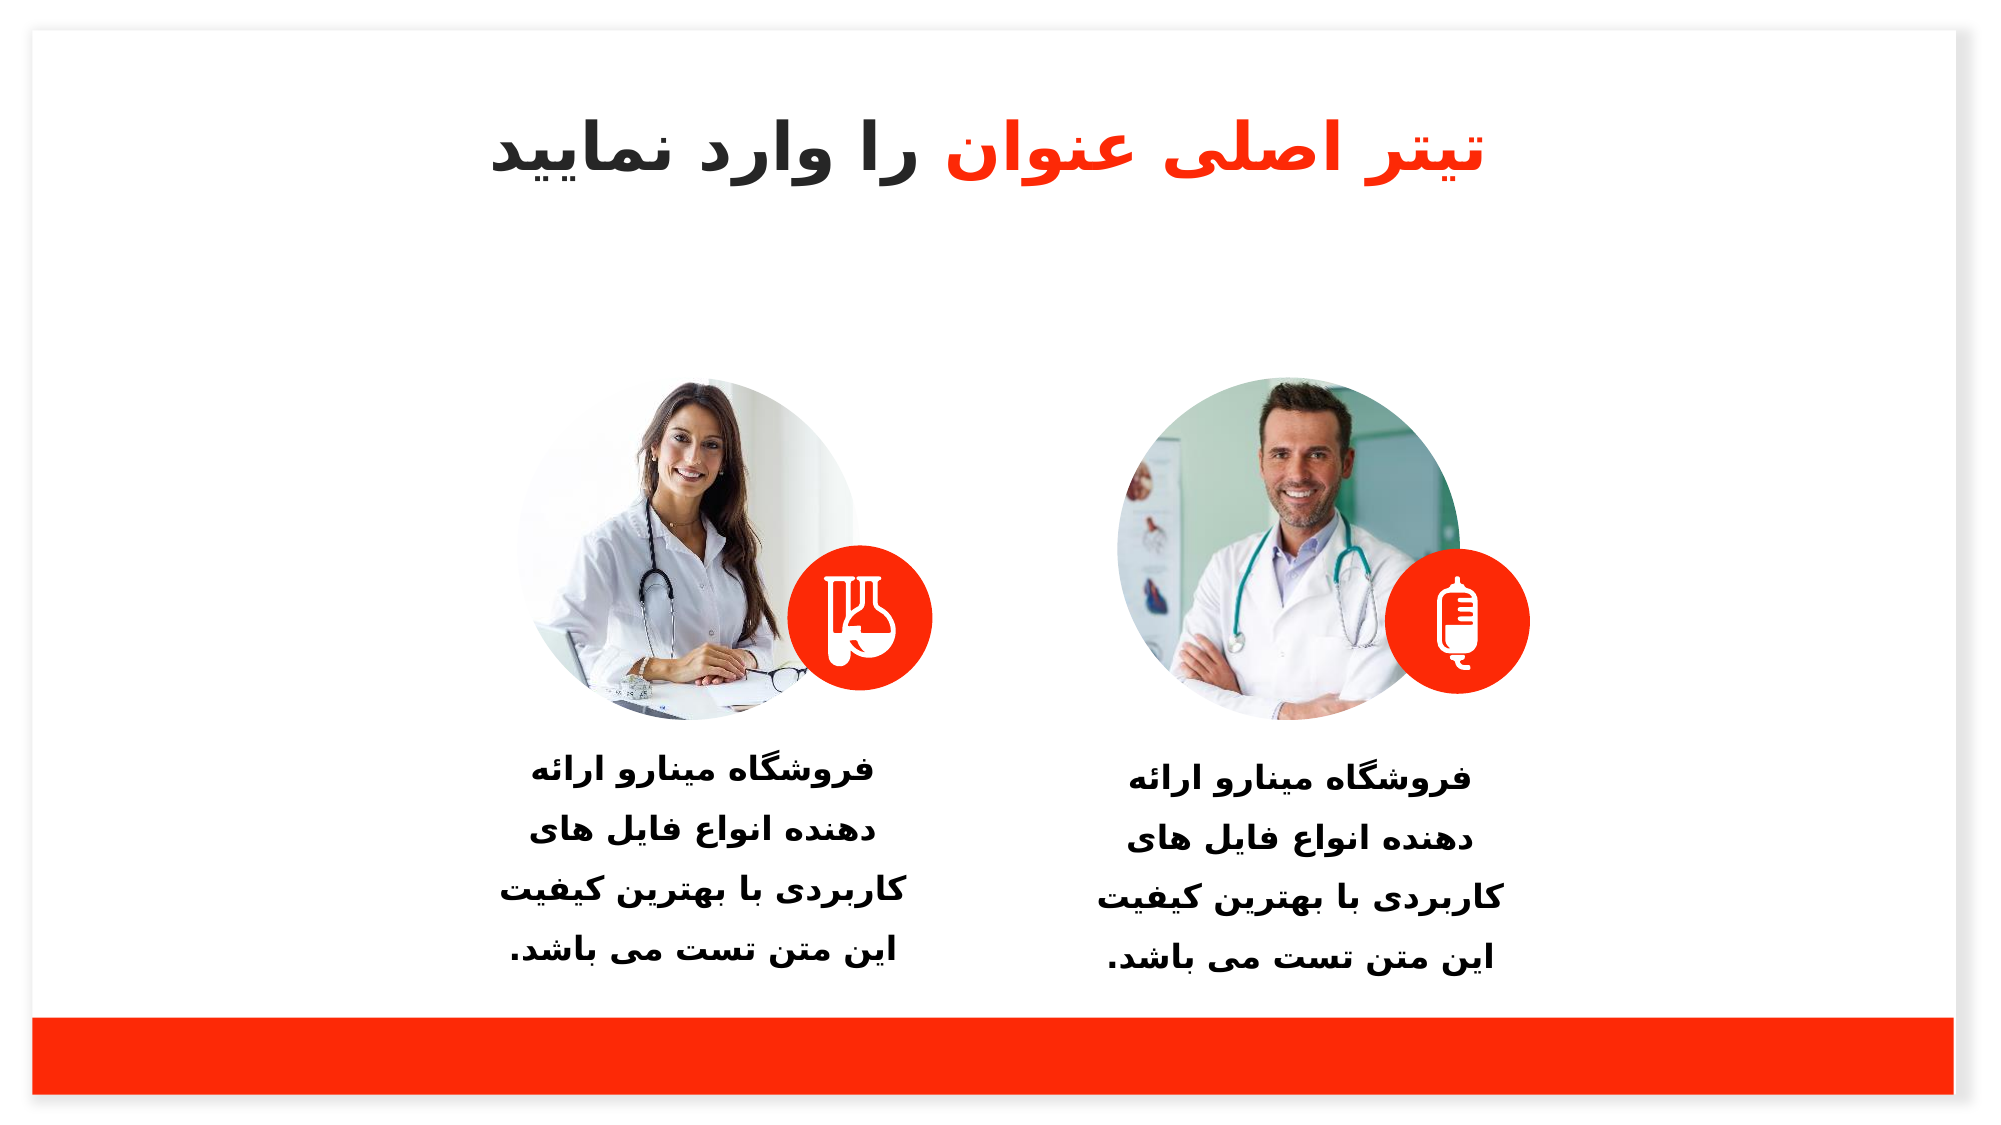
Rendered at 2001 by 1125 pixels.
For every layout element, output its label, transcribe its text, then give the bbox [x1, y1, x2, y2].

text_box تیتر اصلی عنوان را وارد نمایید [27, 55, 1952, 191]
text_box [860, 544, 934, 692]
picture [517, 377, 860, 721]
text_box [1437, 576, 1478, 671]
text_box [1460, 547, 1531, 695]
text_box فروشگاه مینارو ارائه دهنده انواع فایل های کاربردی با بهترین کیفیت این متن تست می باشد. [1071, 728, 1530, 983]
text_box [860, 576, 896, 658]
text_box فروشگاه مینارو ارائه دهنده انواع فایل های کاربردی با بهترین کیفیت این متن تست می باشد. [473, 720, 933, 975]
picture [1117, 377, 1460, 721]
